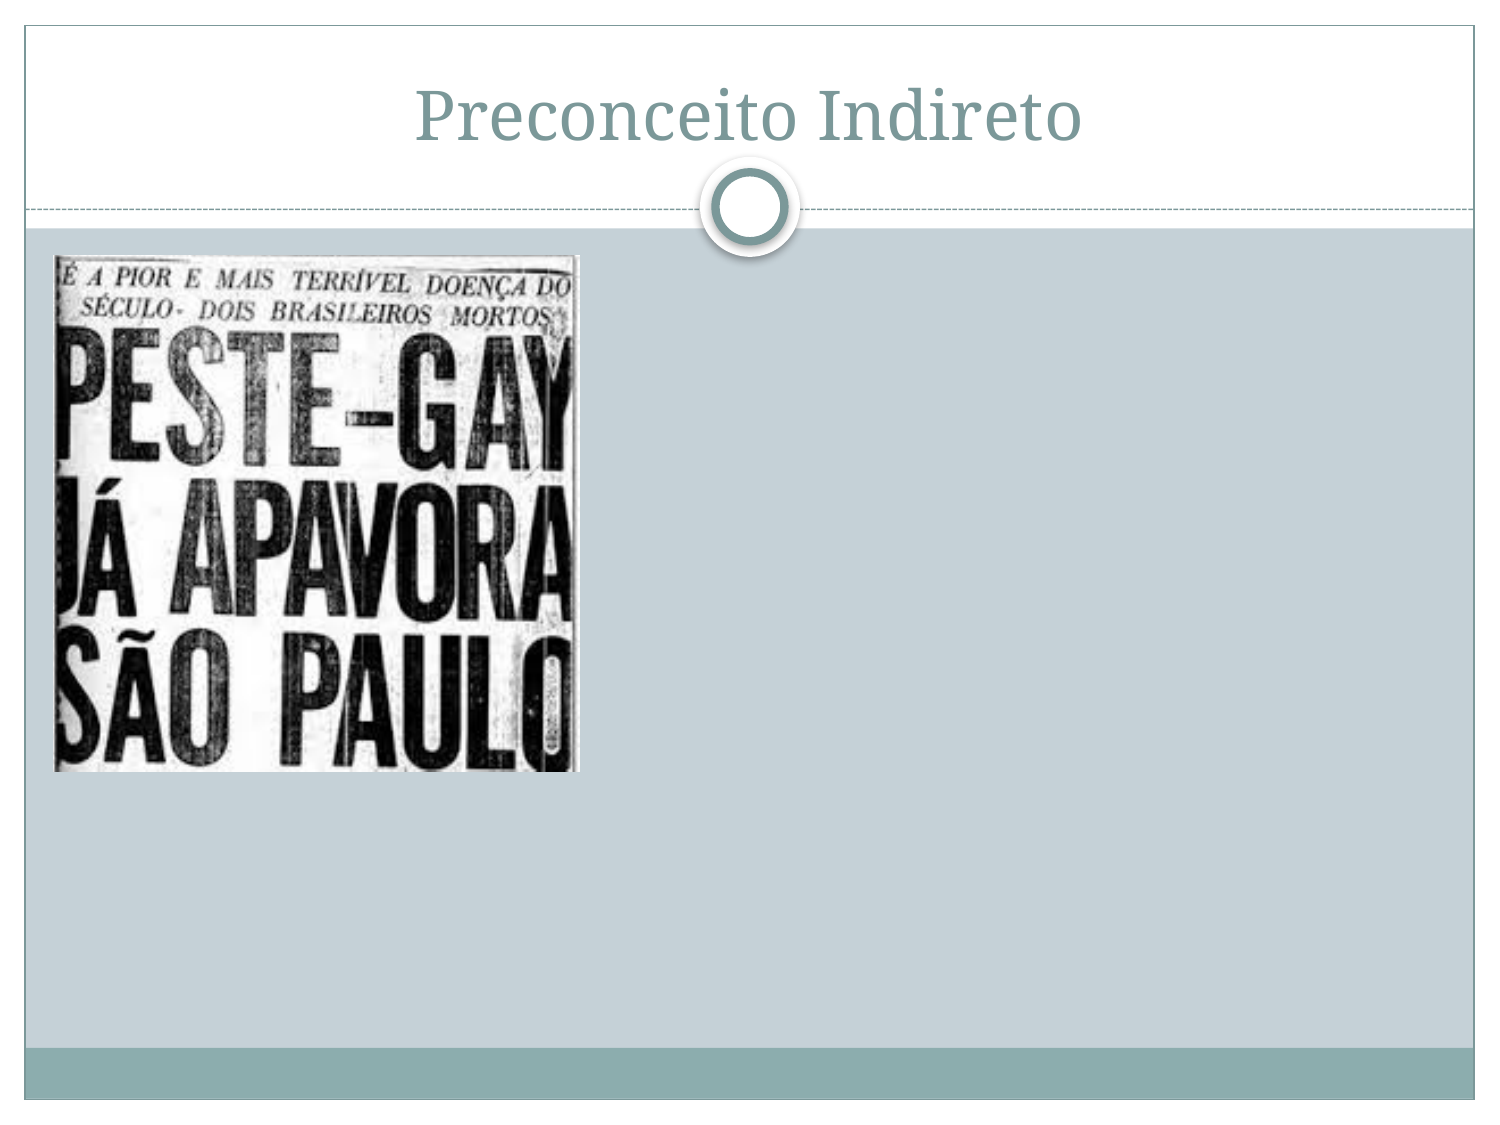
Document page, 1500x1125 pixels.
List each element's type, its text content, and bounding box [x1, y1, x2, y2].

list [52, 255, 581, 772]
title Preconceito Indireto [49, 37, 1450, 162]
